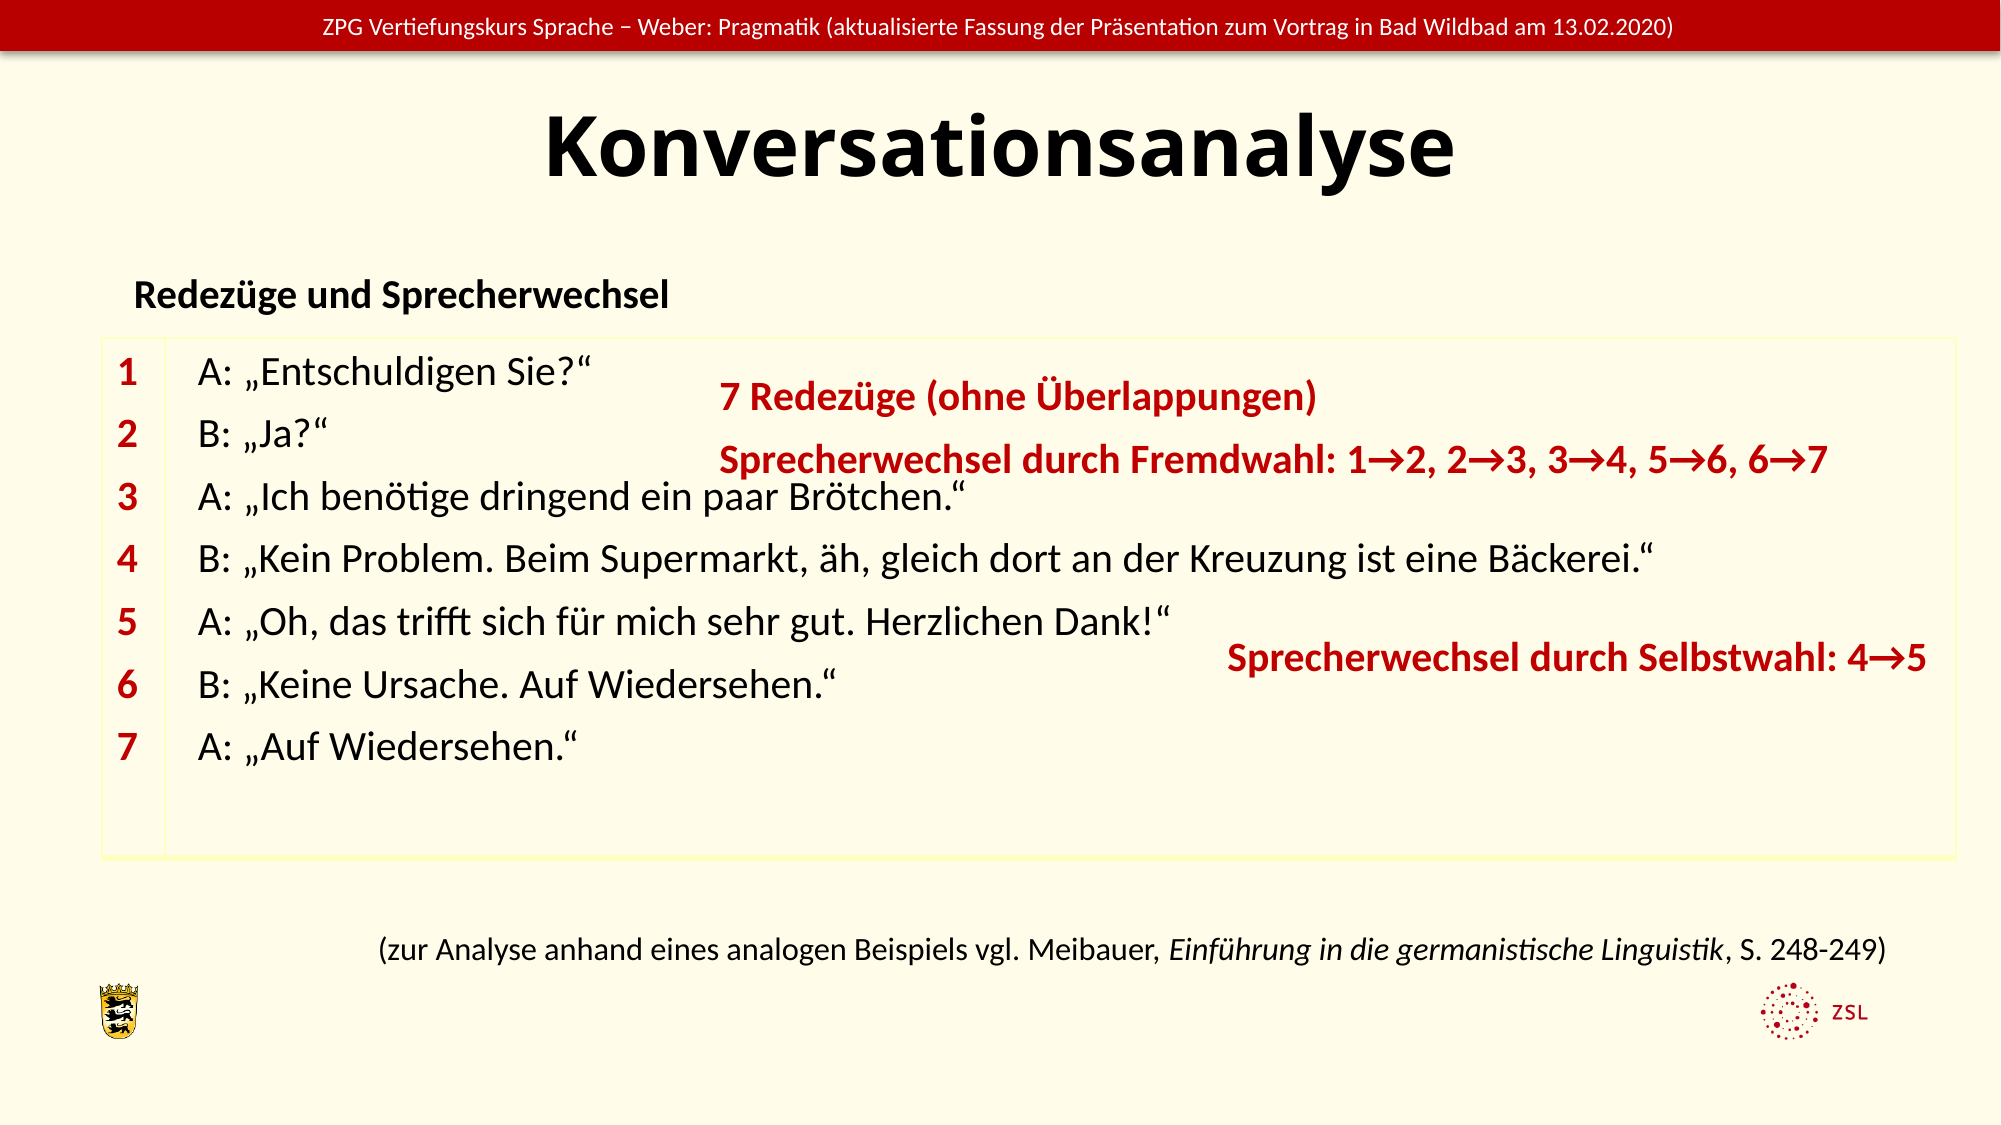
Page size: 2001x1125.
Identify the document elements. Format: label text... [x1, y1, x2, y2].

table_header A: „Entschuldigen Sie?“ B: „Ja?“ A: „Ich benötige dringend ein paar Brötchen.“ B: „Kein Problem. Beim Supermarkt, äh, gleich dort an der Kreuzung ist eine Bäckerei.“ A: „Oh, das trifft sich für mich sehr gut. Herzlichen Dank!“ B: „Keine Ursache. Auf Wiedersehen.“ A: „Auf Wiedersehen.“ [166, 339, 1955, 855]
text_box 7 Redezüge (ohne Überlappungen) Sprecherwechsel durch Fremdwahl: 1→2, 2→3, 3→4, 5→6, 6→7 [704, 361, 1867, 489]
text_box Sprecherwechsel durch Selbstwahl: 4→5 [1212, 622, 2000, 688]
picture [98, 981, 140, 1041]
table_header 1 2 3 4 5 6 7 [103, 339, 164, 855]
list Redezüge und Sprecherwechsel (zur Analyse anhand eines analogen Beispiels vgl. Meibauer, Einführung in die germanistische Linguistik, S. 248-249) [101, 230, 1902, 337]
picture [1746, 975, 1882, 1054]
title Konversationsanalyse [99, 55, 1900, 231]
list Redezüge und Sprecherwechsel (zur Analyse anhand eines analogen Beispiels vgl. Meibauer, Einführung in die germanistische Linguistik, S. 248-249) [101, 861, 1902, 975]
